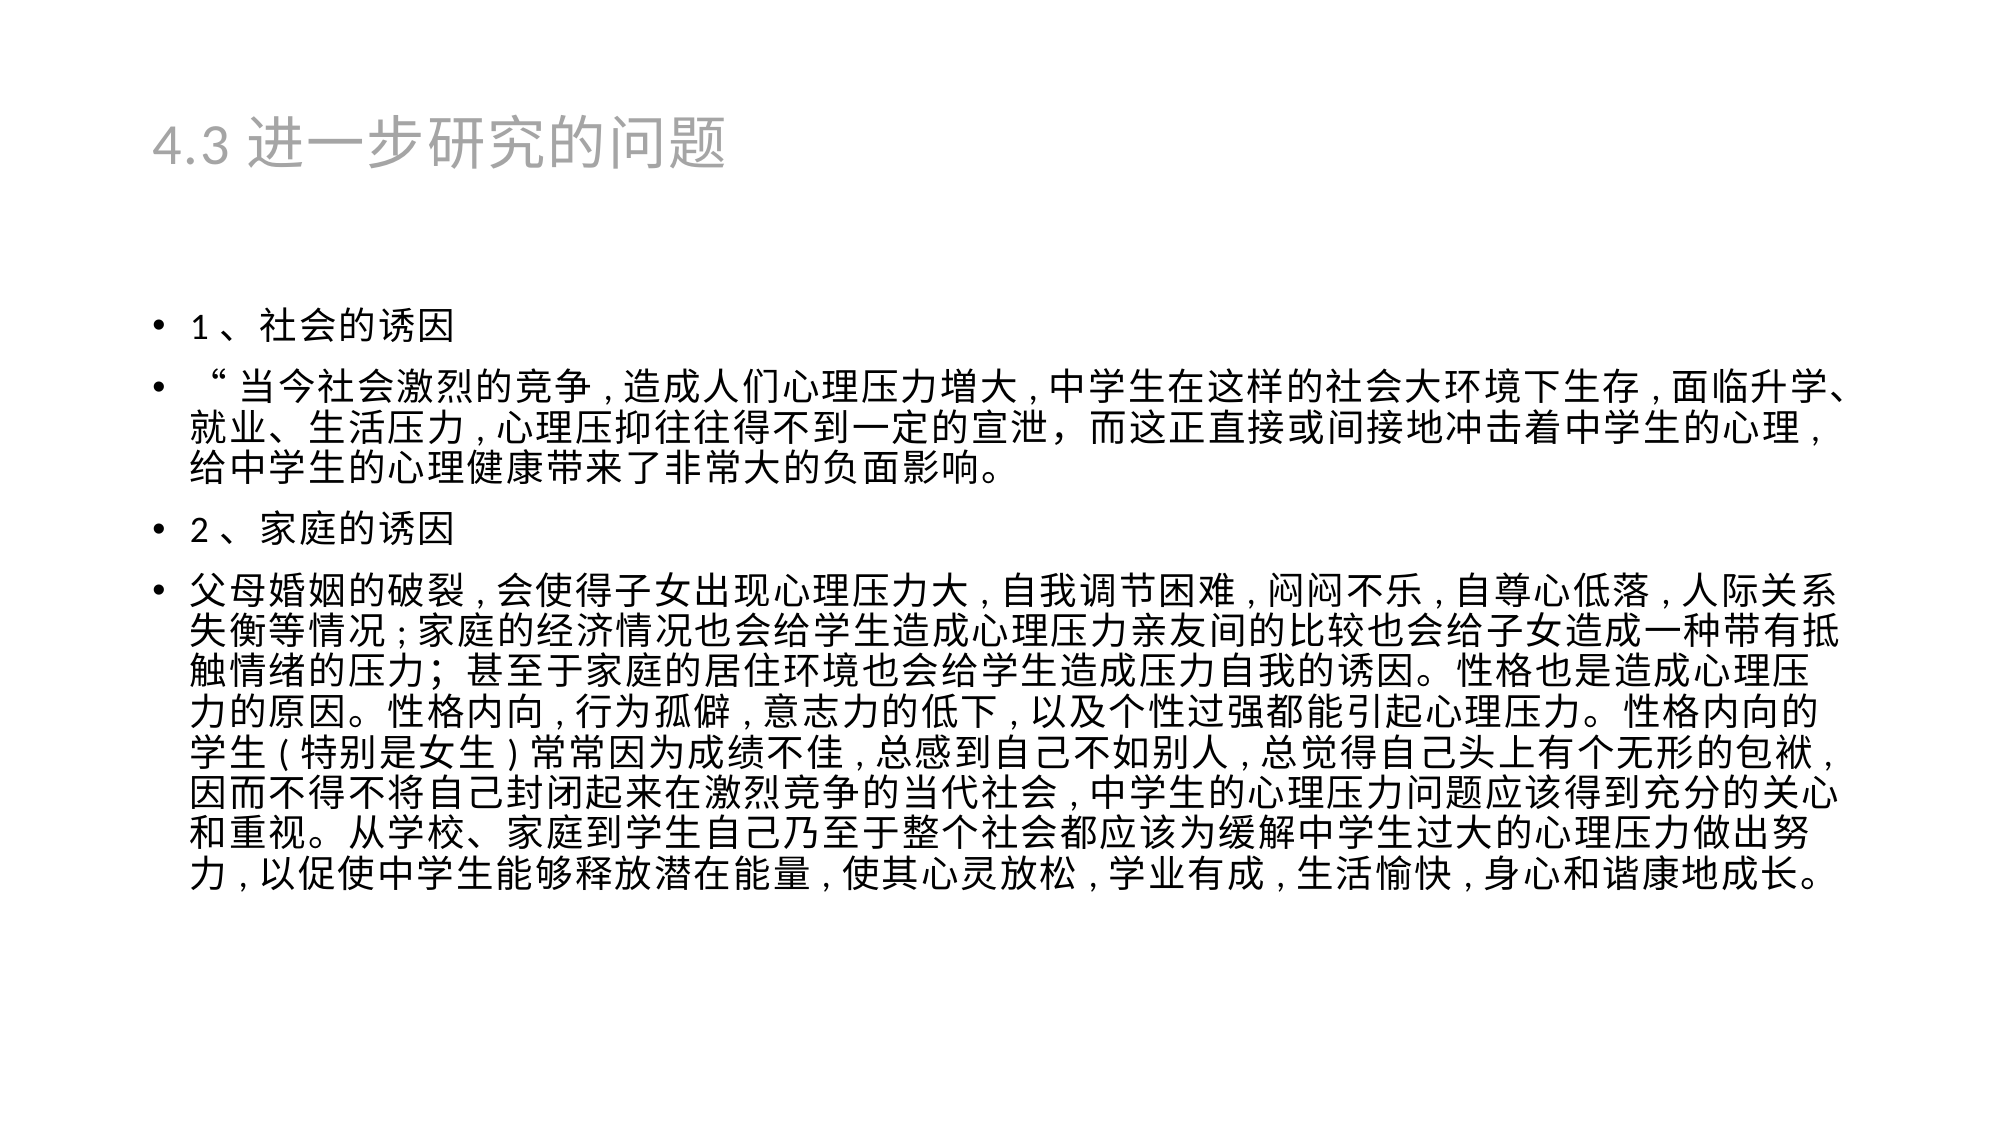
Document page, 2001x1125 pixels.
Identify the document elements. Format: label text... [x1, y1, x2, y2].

list 1、社会的诱因 “当今社会激烈的竞争,造成人们心理压力増大,中学生在这样的社会大环境下生存,面临升学、就业、生活压力,心理压抑往往得不到一定的宣泄，而这正直接或间接地冲击着中学生的心理,给中学生的心理健康带来了非常大的负面影响。 2、家庭的诱因 父母婚姻的破裂,会使得子女出现心理压力大,自我调节困难,闷闷不乐,自尊心低落,人际关系失衡等情况;家庭的经济情况也会给学生造成心理压力亲友间的比较也会给子女造成一种带有抵触情绪的压力；甚至于家庭的居住环境也会给学生造成压力自我的诱因。性格也是造成心理压力的原因。性格内向,行为孤僻,意志力的低下,以及个性过强都能引起心理压力。性格内向的学生(特别是女生)常常因为成绩不佳,总感到自己不如别人,总觉得自己头上有个无形的包袱,因而不得不将自己封闭起来在激烈竞争的当代社会,中学生的心理压力问题应该得到充分的关心和重视。从学校、家庭到学生自己乃至于整个社会都应该为缓解中学生过大的心理压力做出努力,以促使中学生能够释放潜在能量,使其心灵放松,学业有成,生活愉快,身心和谐康地成长。 [137, 299, 1863, 1014]
title 4.3进一步研究的问题 [137, 59, 1863, 278]
